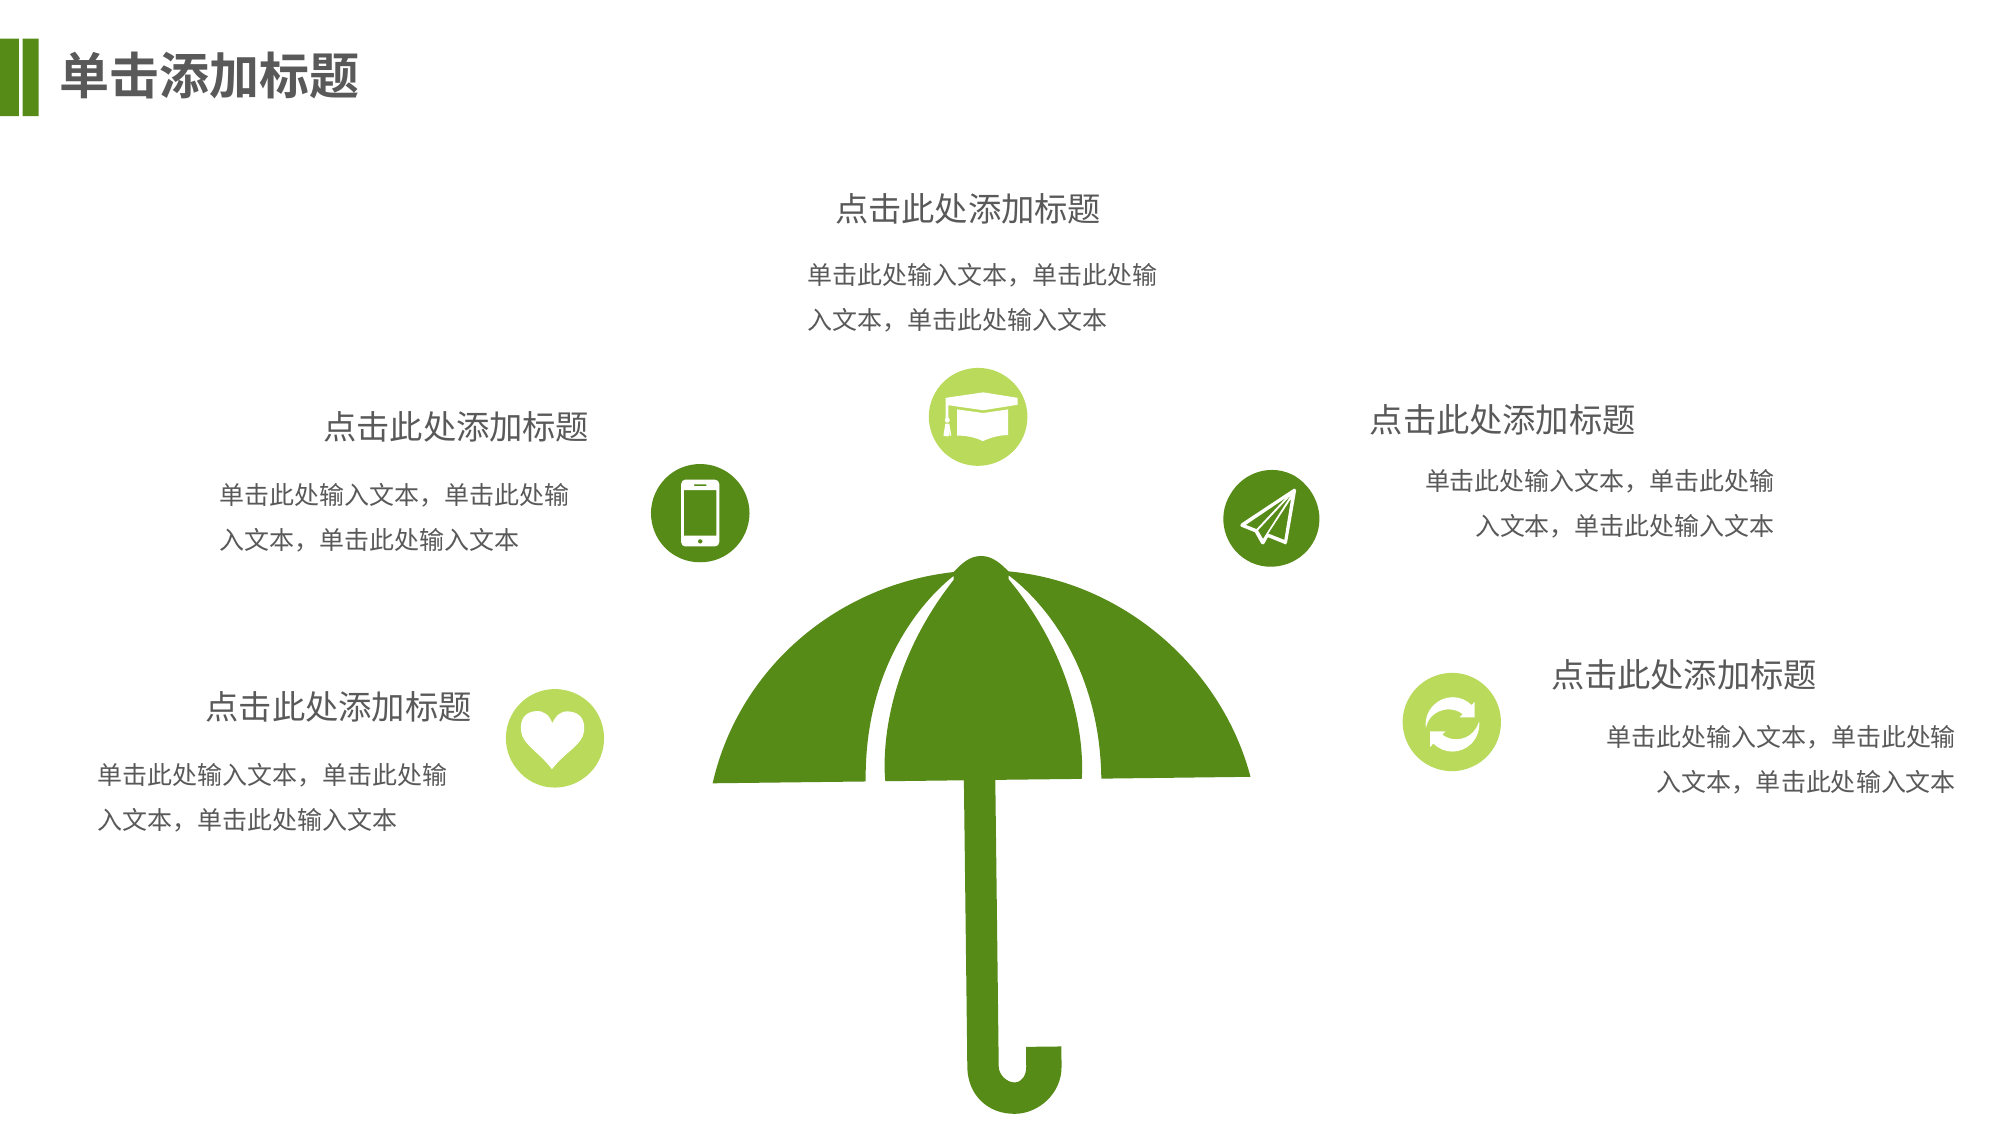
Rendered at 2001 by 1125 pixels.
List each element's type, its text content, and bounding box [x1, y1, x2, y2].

text_box 点击此处添加标题 [820, 180, 1116, 236]
text_box 单击此处输入文本，单击此处输入文本，单击此处输入文本 [792, 237, 1195, 342]
text_box 单击此处输入文本，单击此处输入文本，单击此处输入文本 [1387, 443, 1790, 548]
text_box 单击添加标题 [44, 37, 540, 113]
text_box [922, 361, 1034, 472]
text_box 点击此处添加标题 [1354, 391, 1651, 446]
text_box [499, 683, 611, 794]
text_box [1216, 462, 1327, 574]
text_box 点击此处添加标题 [1536, 647, 1832, 702]
text_box 单击此处输入文本，单击此处输入文本，单击此处输入文本 [1568, 699, 1971, 804]
text_box [22, 38, 40, 117]
text_box 点击此处添加标题 [190, 678, 487, 734]
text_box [1396, 666, 1508, 778]
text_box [650, 463, 750, 563]
text_box 单击此处输入文本，单击此处输入文本，单击此处输入文本 [204, 457, 607, 562]
text_box [712, 556, 1251, 1114]
text_box 点击此处添加标题 [308, 398, 604, 454]
text_box 单击此处输入文本，单击此处输入文本，单击此处输入文本 [82, 737, 486, 842]
text_box [0, 38, 20, 117]
